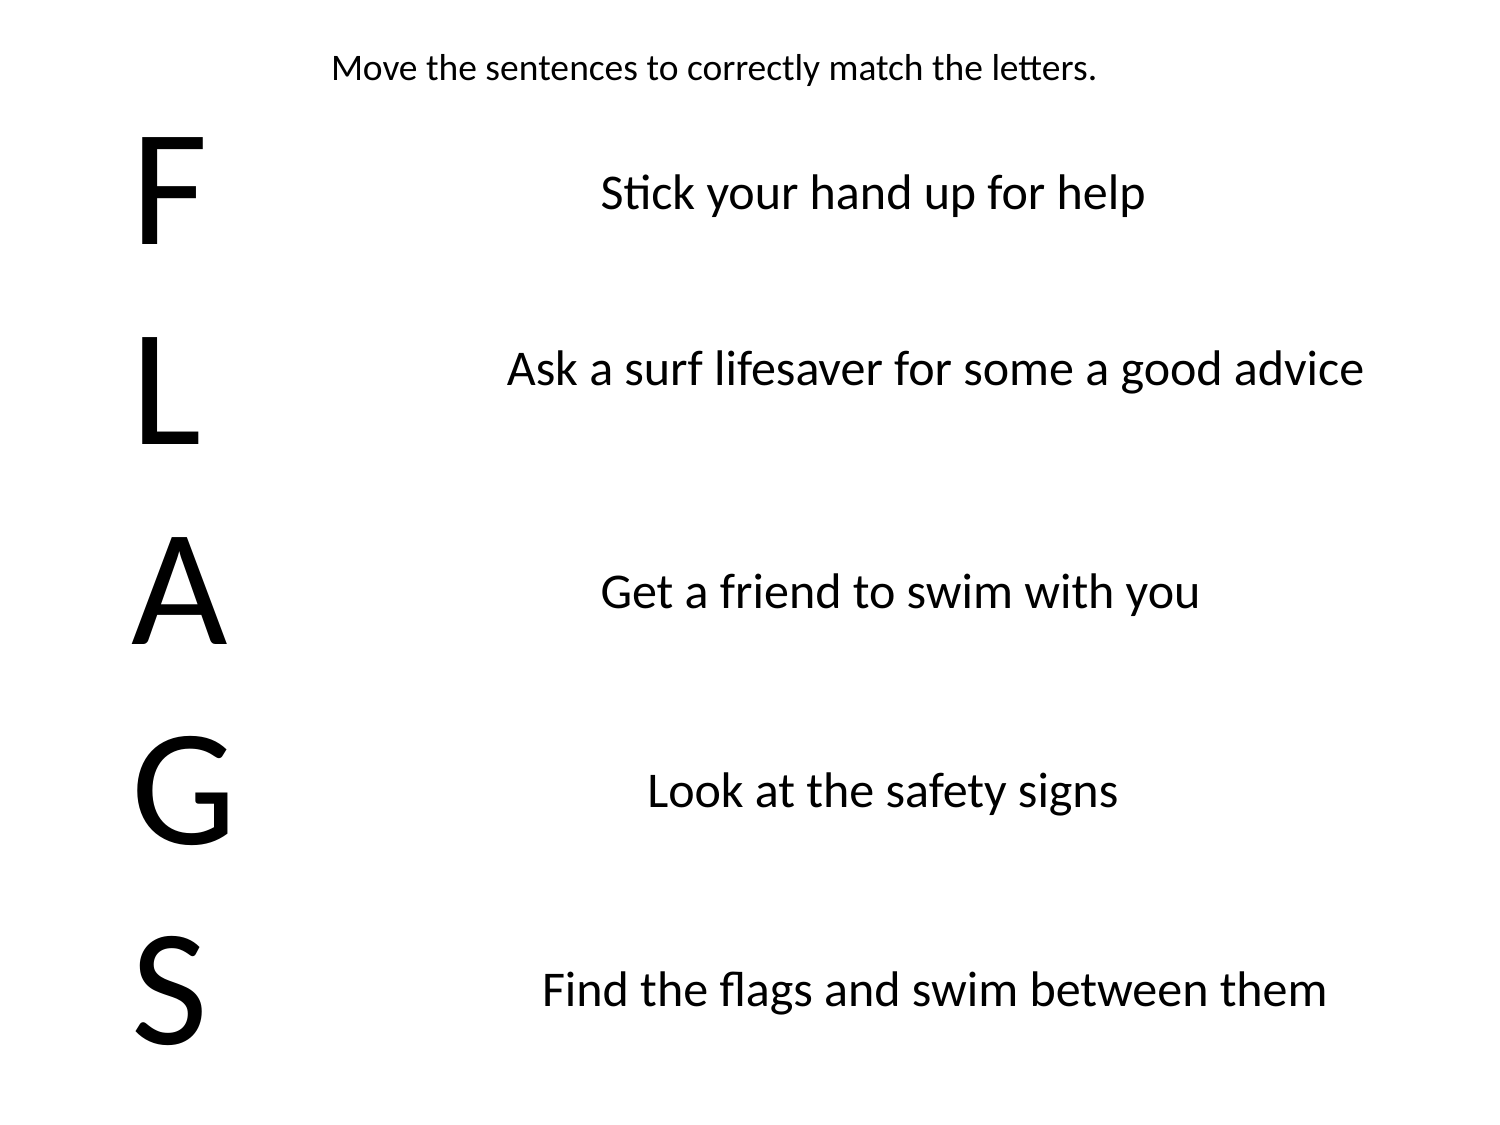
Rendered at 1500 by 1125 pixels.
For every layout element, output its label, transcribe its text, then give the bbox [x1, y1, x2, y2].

text_box Find the flags and swim between them [527, 949, 1395, 1024]
text_box Look at the safety signs [632, 749, 1184, 825]
text_box Move the sentences to correctly match the letters. [316, 35, 1266, 95]
text_box Stick your hand up for help [585, 152, 1219, 228]
text_box Ask a surf lifesaver for some a good advice [492, 328, 1383, 403]
text_box F L A G S [117, 70, 258, 1085]
text_box Get a friend to swim with you [585, 550, 1336, 626]
